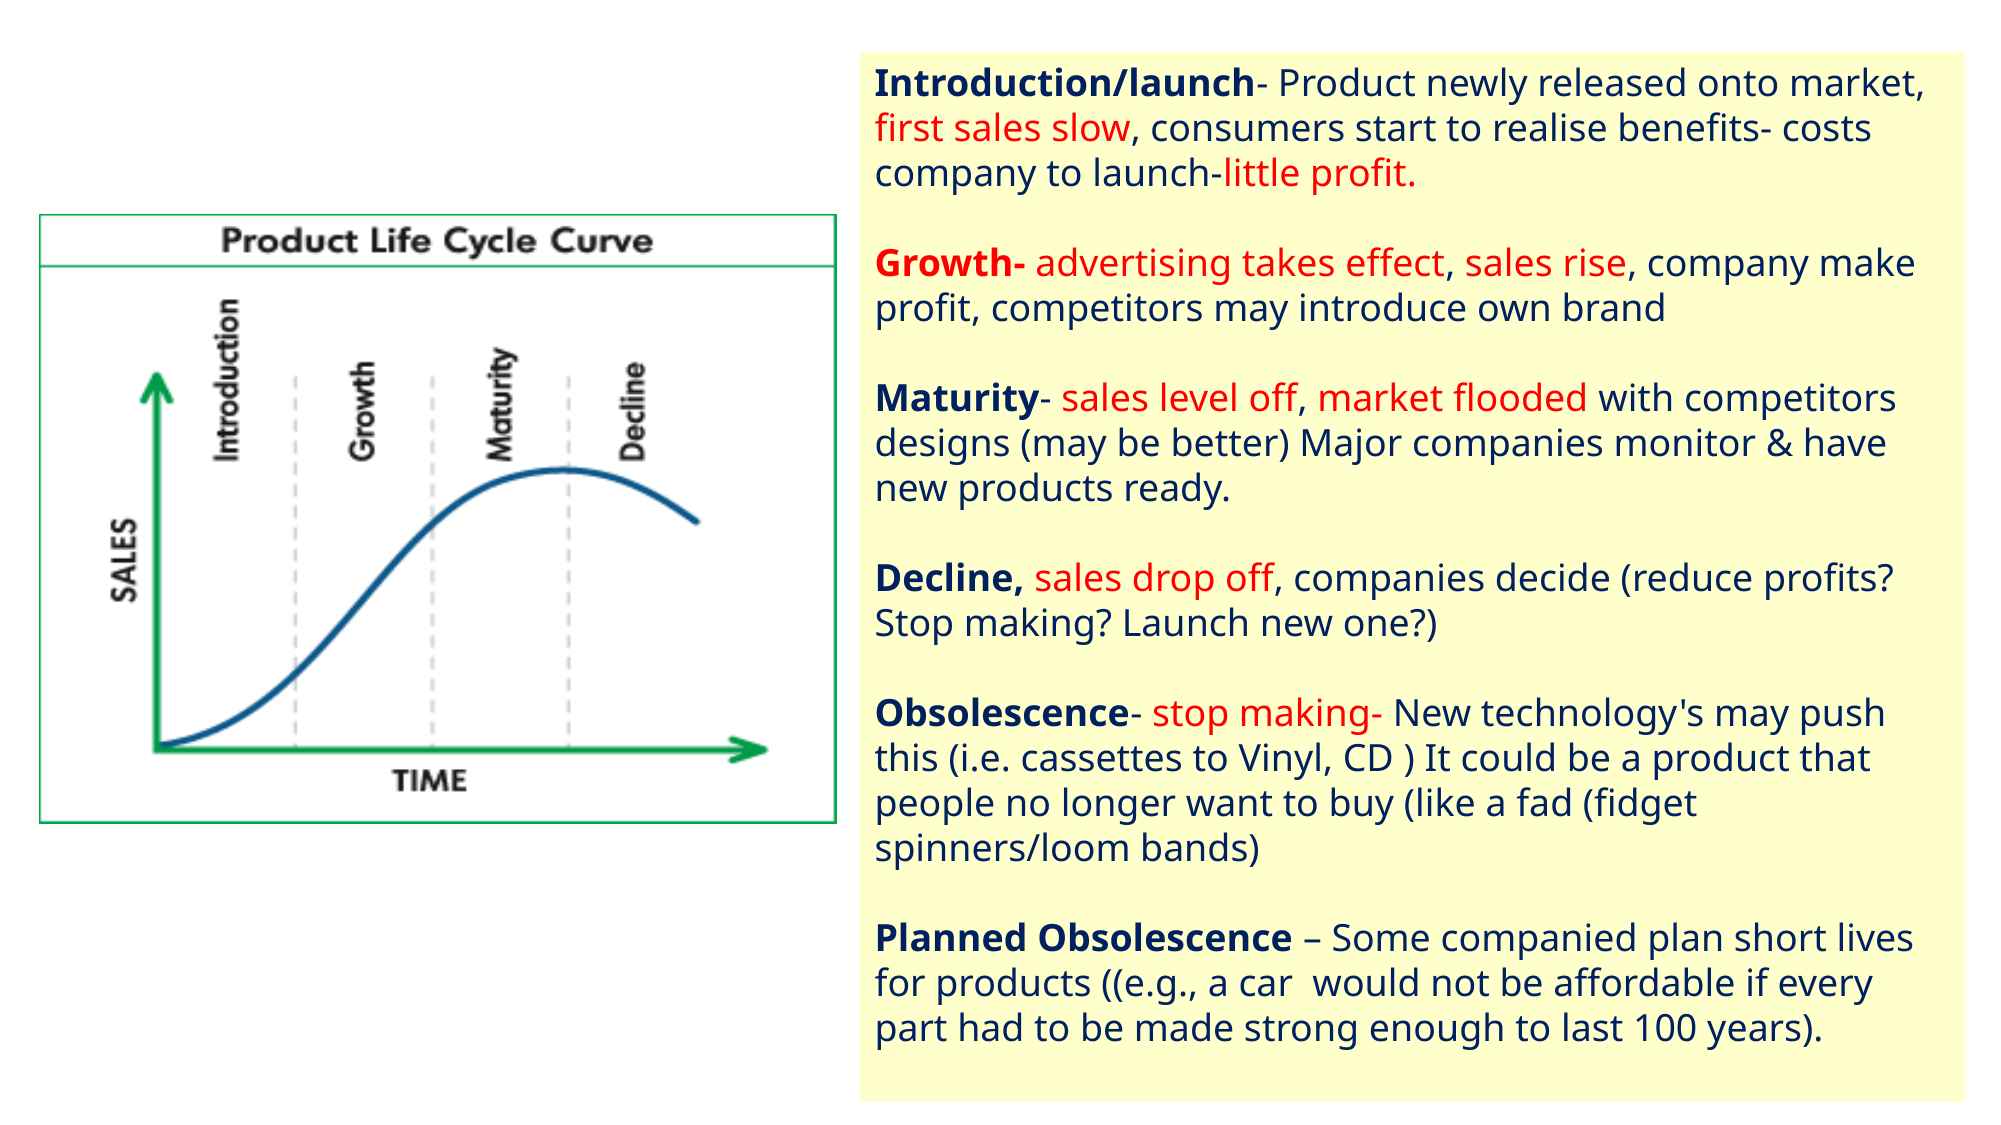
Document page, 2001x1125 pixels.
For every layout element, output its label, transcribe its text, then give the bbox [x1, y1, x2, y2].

text_box Introduction/launch- Product newly released onto market, first sales slow, consumers start to realise benefits- costs company to launch-little profit. Growth- advertising takes effect, sales rise, company make profit, competitors may introduce own brand Maturity- sales level off, market flooded with competitors designs (may be better) Major companies monitor & have new products ready. Decline, sales drop off, companies decide (reduce profits? Stop making? Launch new one?) Obsolescence- stop making- New technology's may push this (i.e. cassettes to Vinyl, CD ) It could be a product that people no longer want to buy (like a fad (fidget spinners/loom bands) Planned Obsolescence – Some companied plan short lives for products ((e.g., a car would not be affordable if every part had to be made strong enough to last 100 years). [859, 51, 1965, 1102]
picture [39, 214, 837, 824]
